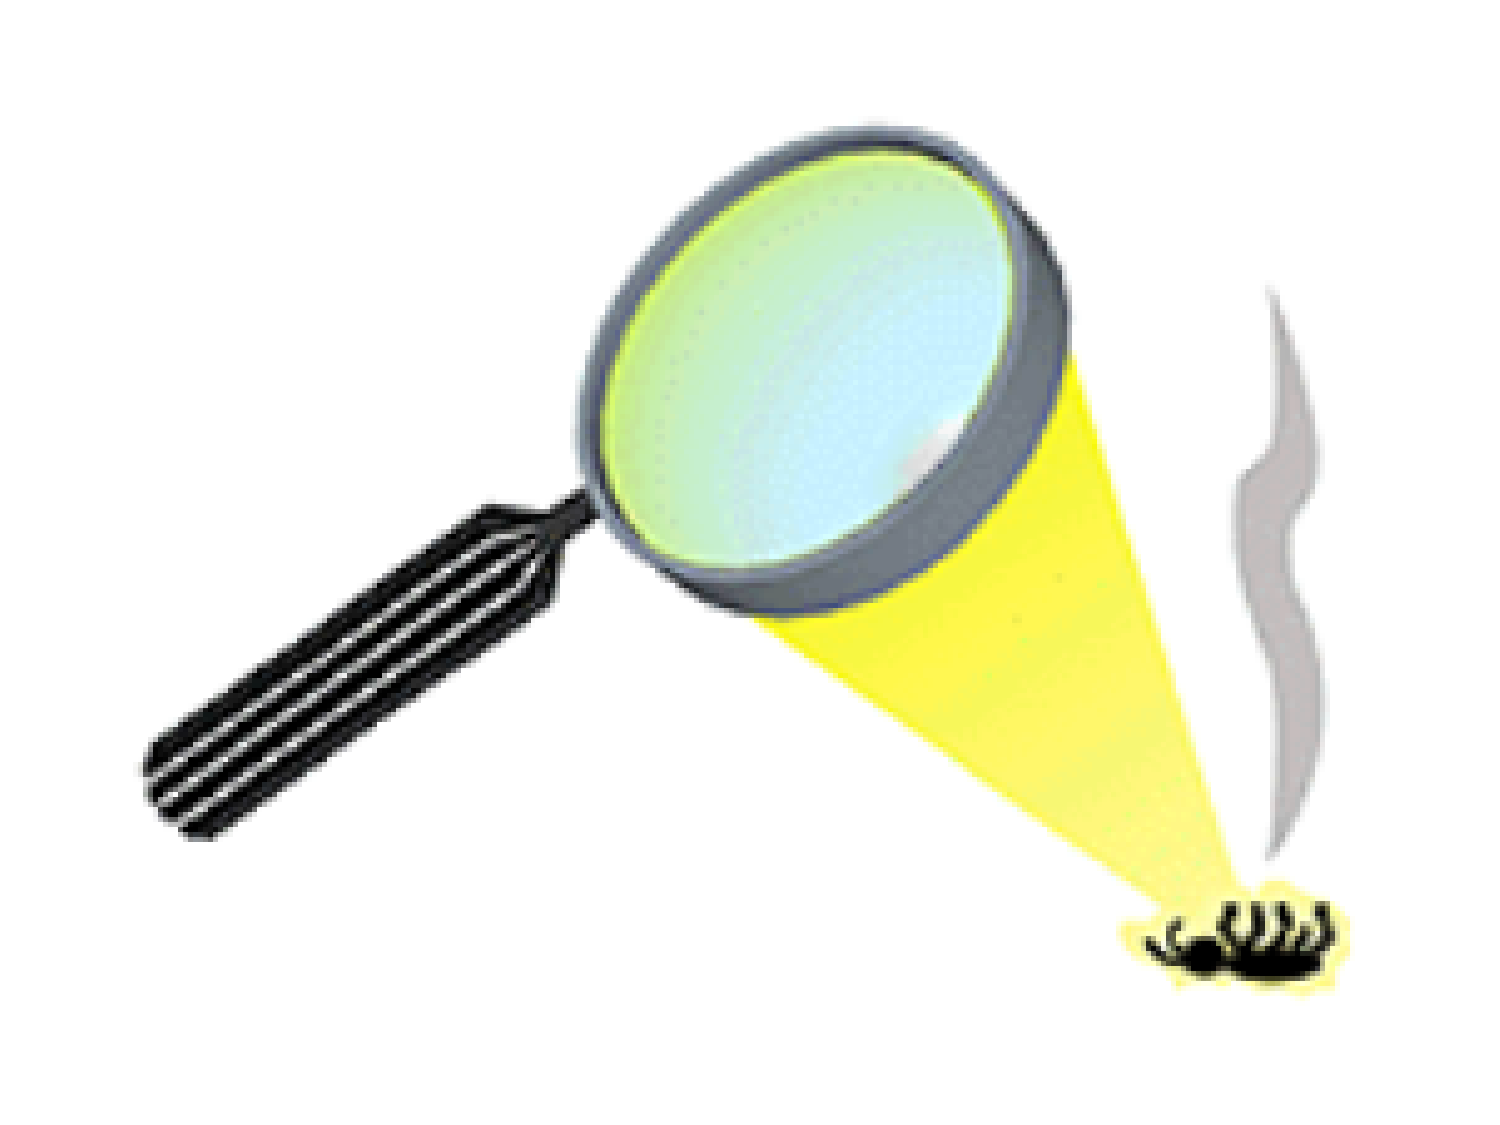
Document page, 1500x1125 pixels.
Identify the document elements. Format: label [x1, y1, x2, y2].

picture [99, 112, 1401, 1006]
